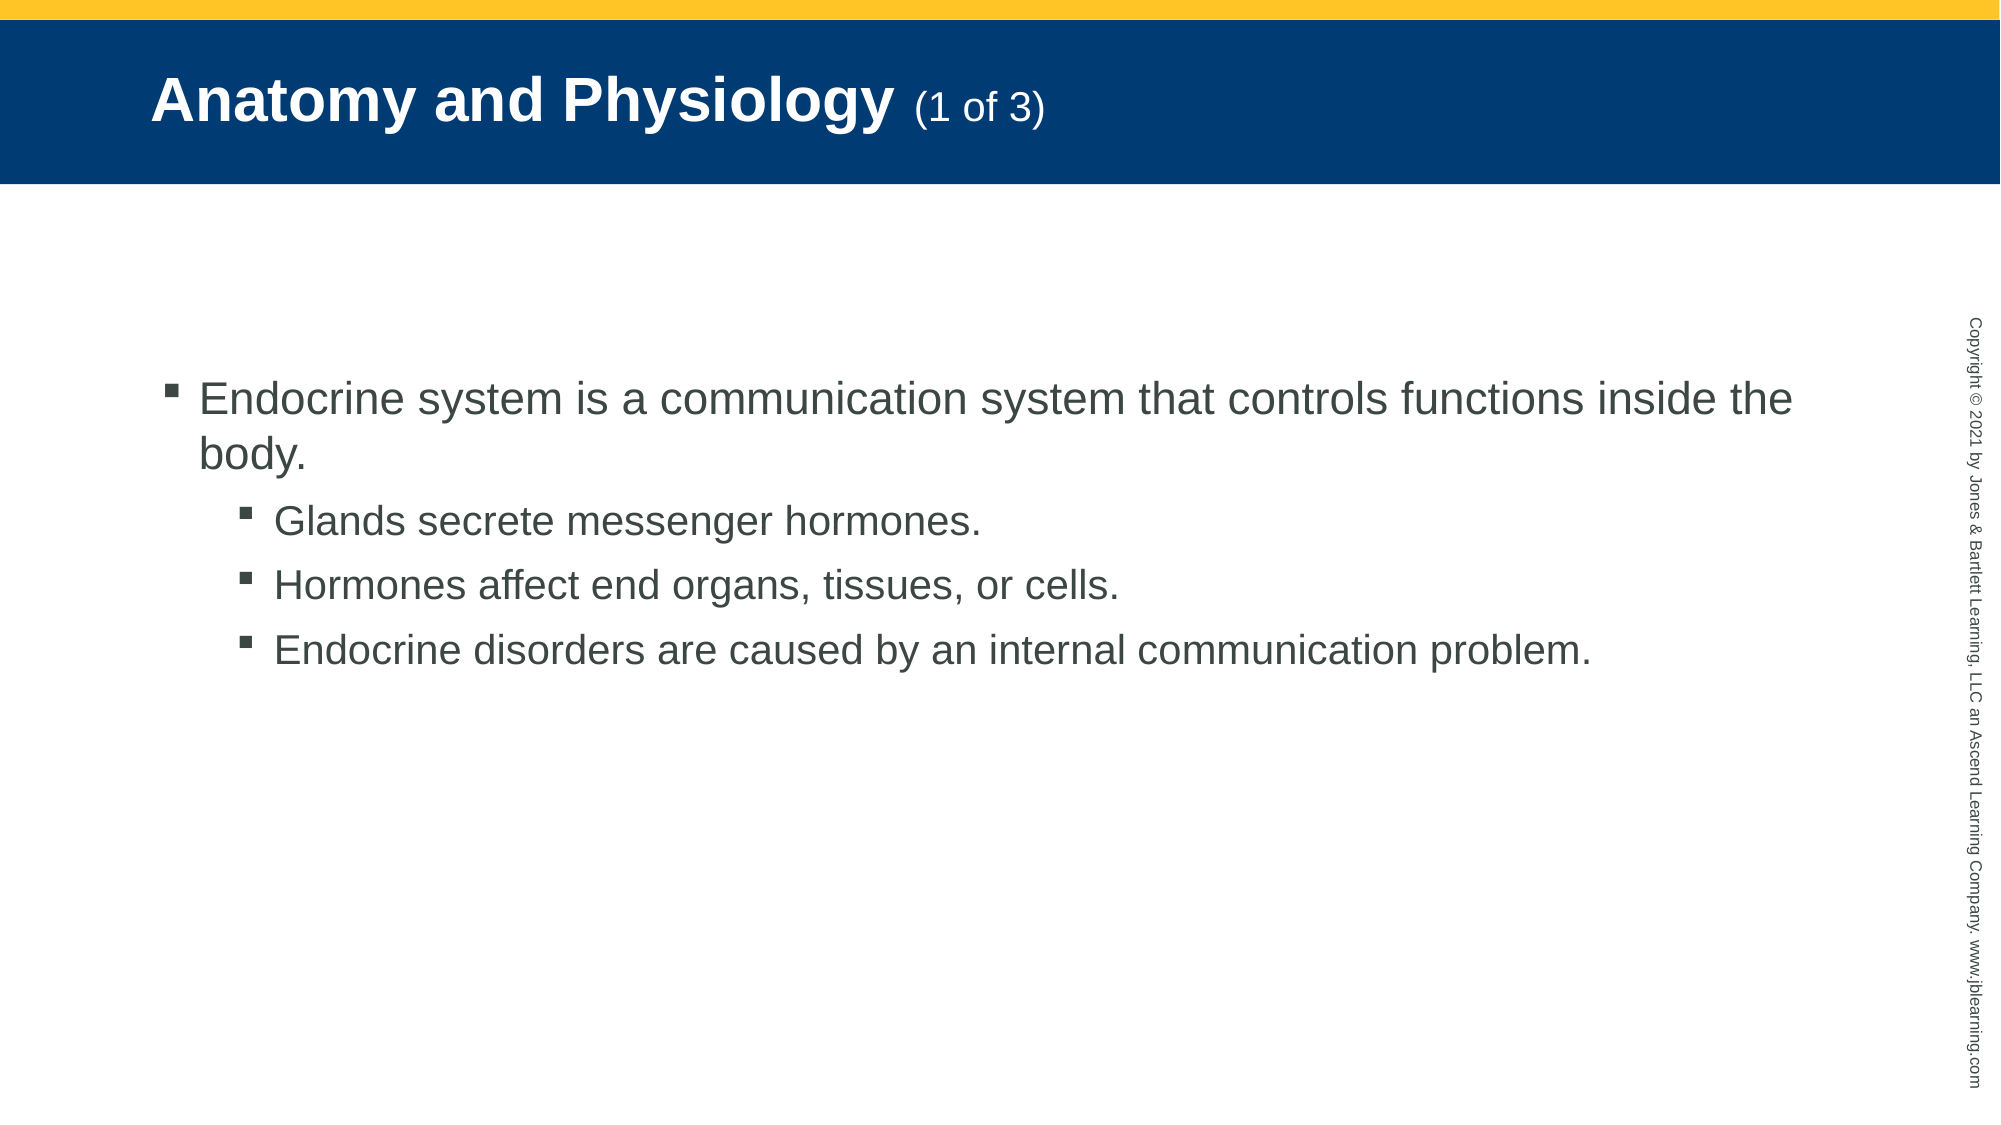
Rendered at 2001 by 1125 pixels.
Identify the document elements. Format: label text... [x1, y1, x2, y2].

list Endocrine system is a communication system that controls functions inside the body. Glands secrete messenger hormones. Hormones affect end organs, tissues, or cells. Endocrine disorders are caused by an internal communication problem. [146, 361, 1859, 1016]
title Anatomy and Physiology (1 of 3) [0, 19, 2000, 185]
